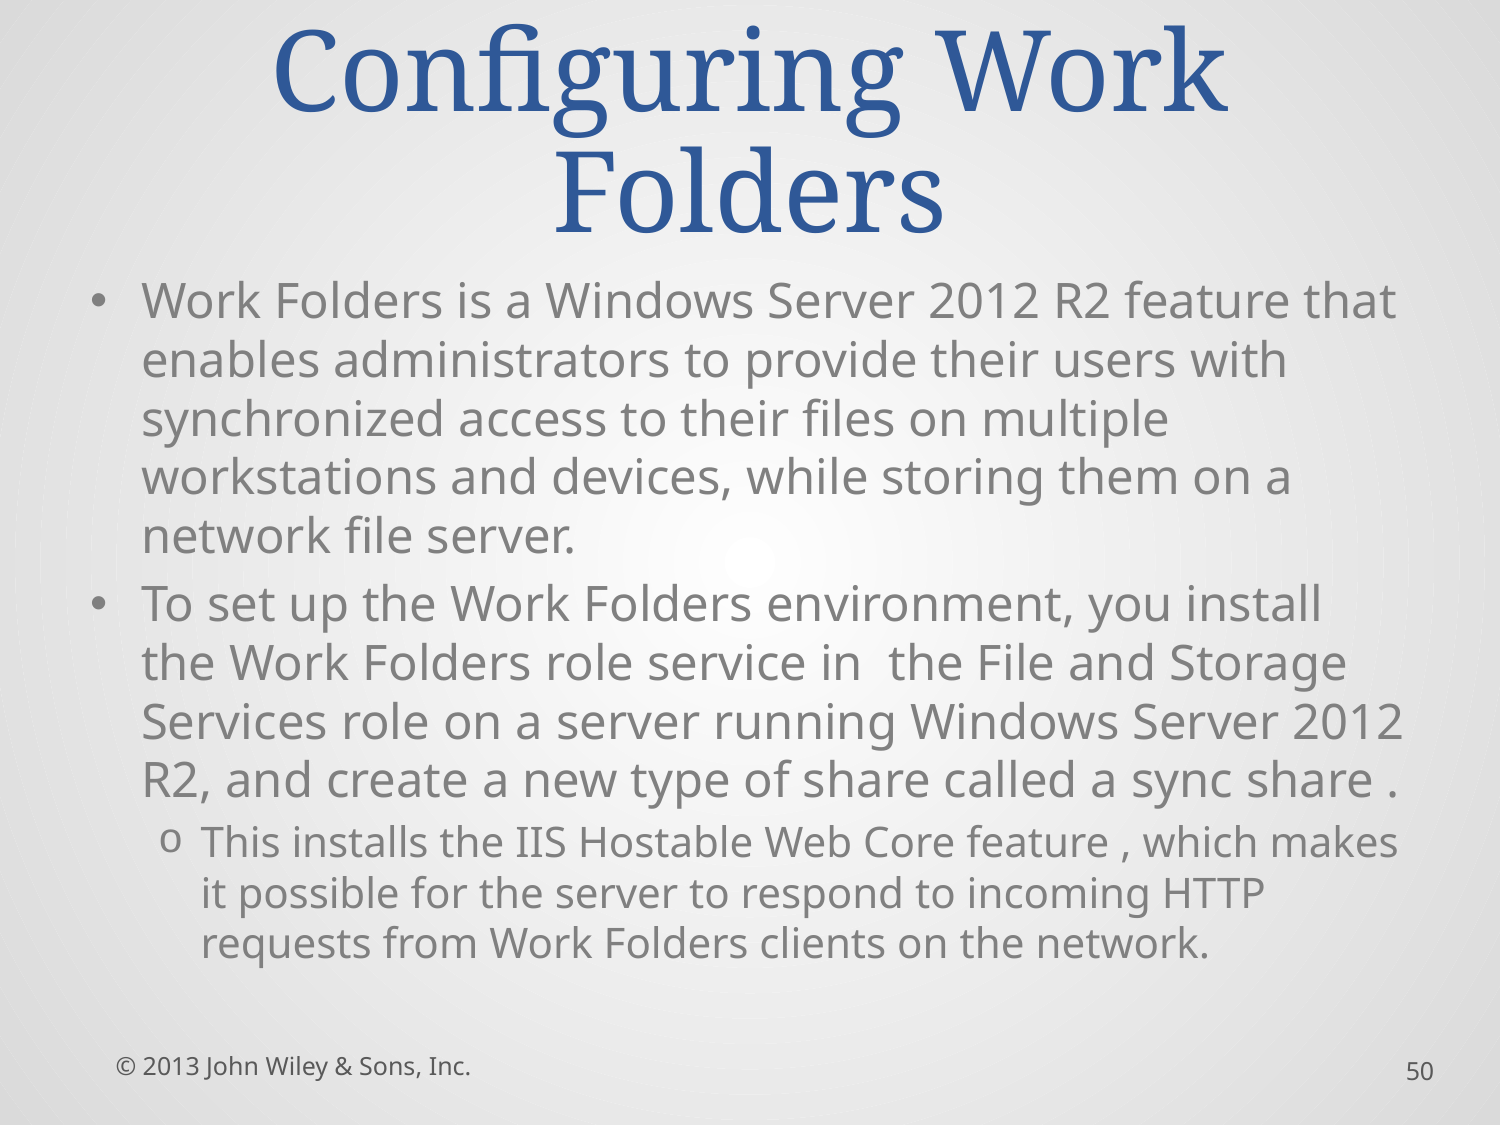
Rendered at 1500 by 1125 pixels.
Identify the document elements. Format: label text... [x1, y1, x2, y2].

slide_number 50 [1401, 1042, 1494, 1103]
footer © 2013 John Wiley & Sons, Inc. [108, 1037, 576, 1098]
list Work Folders is a Windows Server 2012 R2 feature that enables administrators to provide their users with synchronized access to their files on multiple workstations and devices, while storing them on a network file server. To set up the Work Folders environment, you install the Work Folders role service in the File and Storage Services role on a server running Windows Server 2012 R2, and create a new type of share called a sync share . This installs the IIS Hostable Web Core feature , which makes it possible for the server to respond to incoming HTTP requests from Work Folders clients on the network. [75, 262, 1425, 1005]
title Configuring Work Folders [75, 0, 1425, 262]
